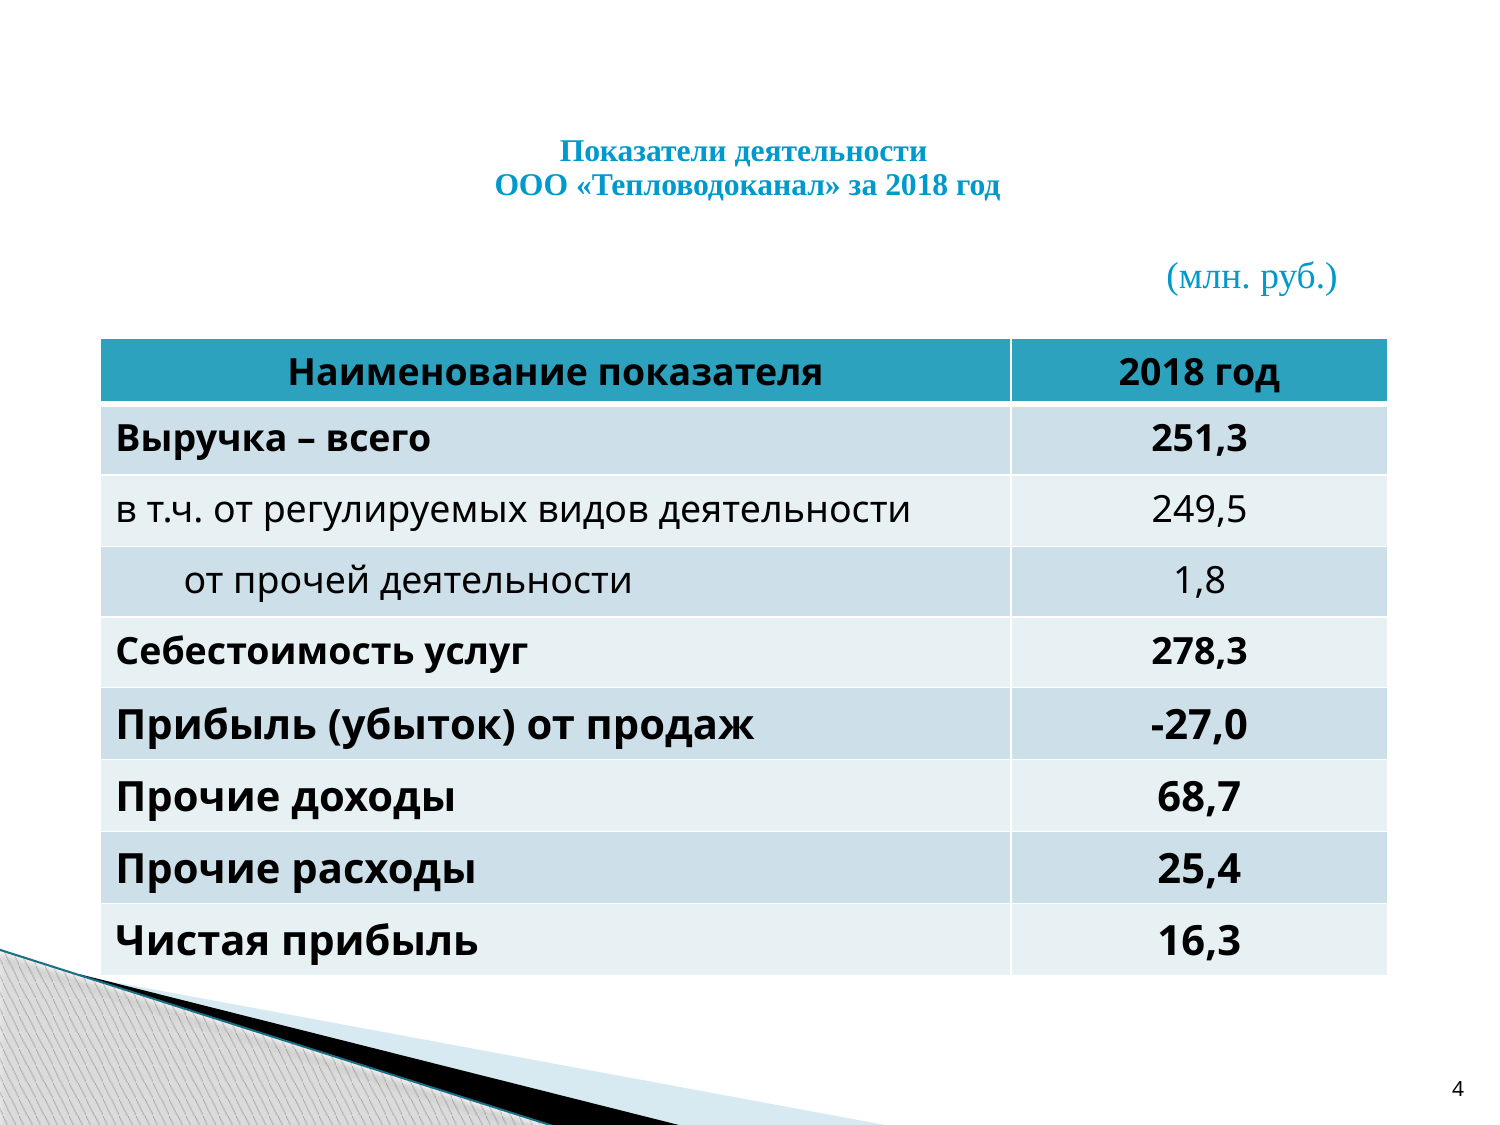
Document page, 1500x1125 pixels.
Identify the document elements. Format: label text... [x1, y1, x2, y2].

table_cell Прочие расходы [101, 832, 1010, 903]
table_cell Прибыль (убыток) от продаж [101, 688, 1010, 759]
table_cell 249,5 [1012, 476, 1387, 546]
table_cell от прочей деятельности [101, 547, 1010, 616]
table_cell 278,3 [1012, 618, 1387, 687]
text_box (млн. руб.) [1151, 243, 1436, 304]
title Показатели деятельности ООО «Тепловодоканал» за 2018 год [76, 125, 1427, 268]
table_cell Себестоимость услуг [101, 618, 1010, 687]
table_cell -27,0 [1012, 688, 1387, 759]
table_cell 68,7 [1012, 760, 1387, 831]
table_cell Выручка – всего [101, 407, 1010, 474]
table_cell 25,4 [1012, 832, 1387, 903]
table_cell Чистая прибыль [101, 904, 1010, 975]
table_cell 1,8 [1012, 547, 1387, 616]
table_header 2018 год [1012, 339, 1387, 401]
table_cell Прочие доходы [101, 760, 1010, 831]
table_header Наименование показателя [101, 339, 1010, 401]
slide_number 4 [1418, 1051, 1479, 1112]
table_cell 16,3 [1012, 904, 1387, 975]
table_cell 251,3 [1012, 407, 1387, 474]
table_cell в т.ч. от регулируемых видов деятельности [101, 476, 1010, 546]
